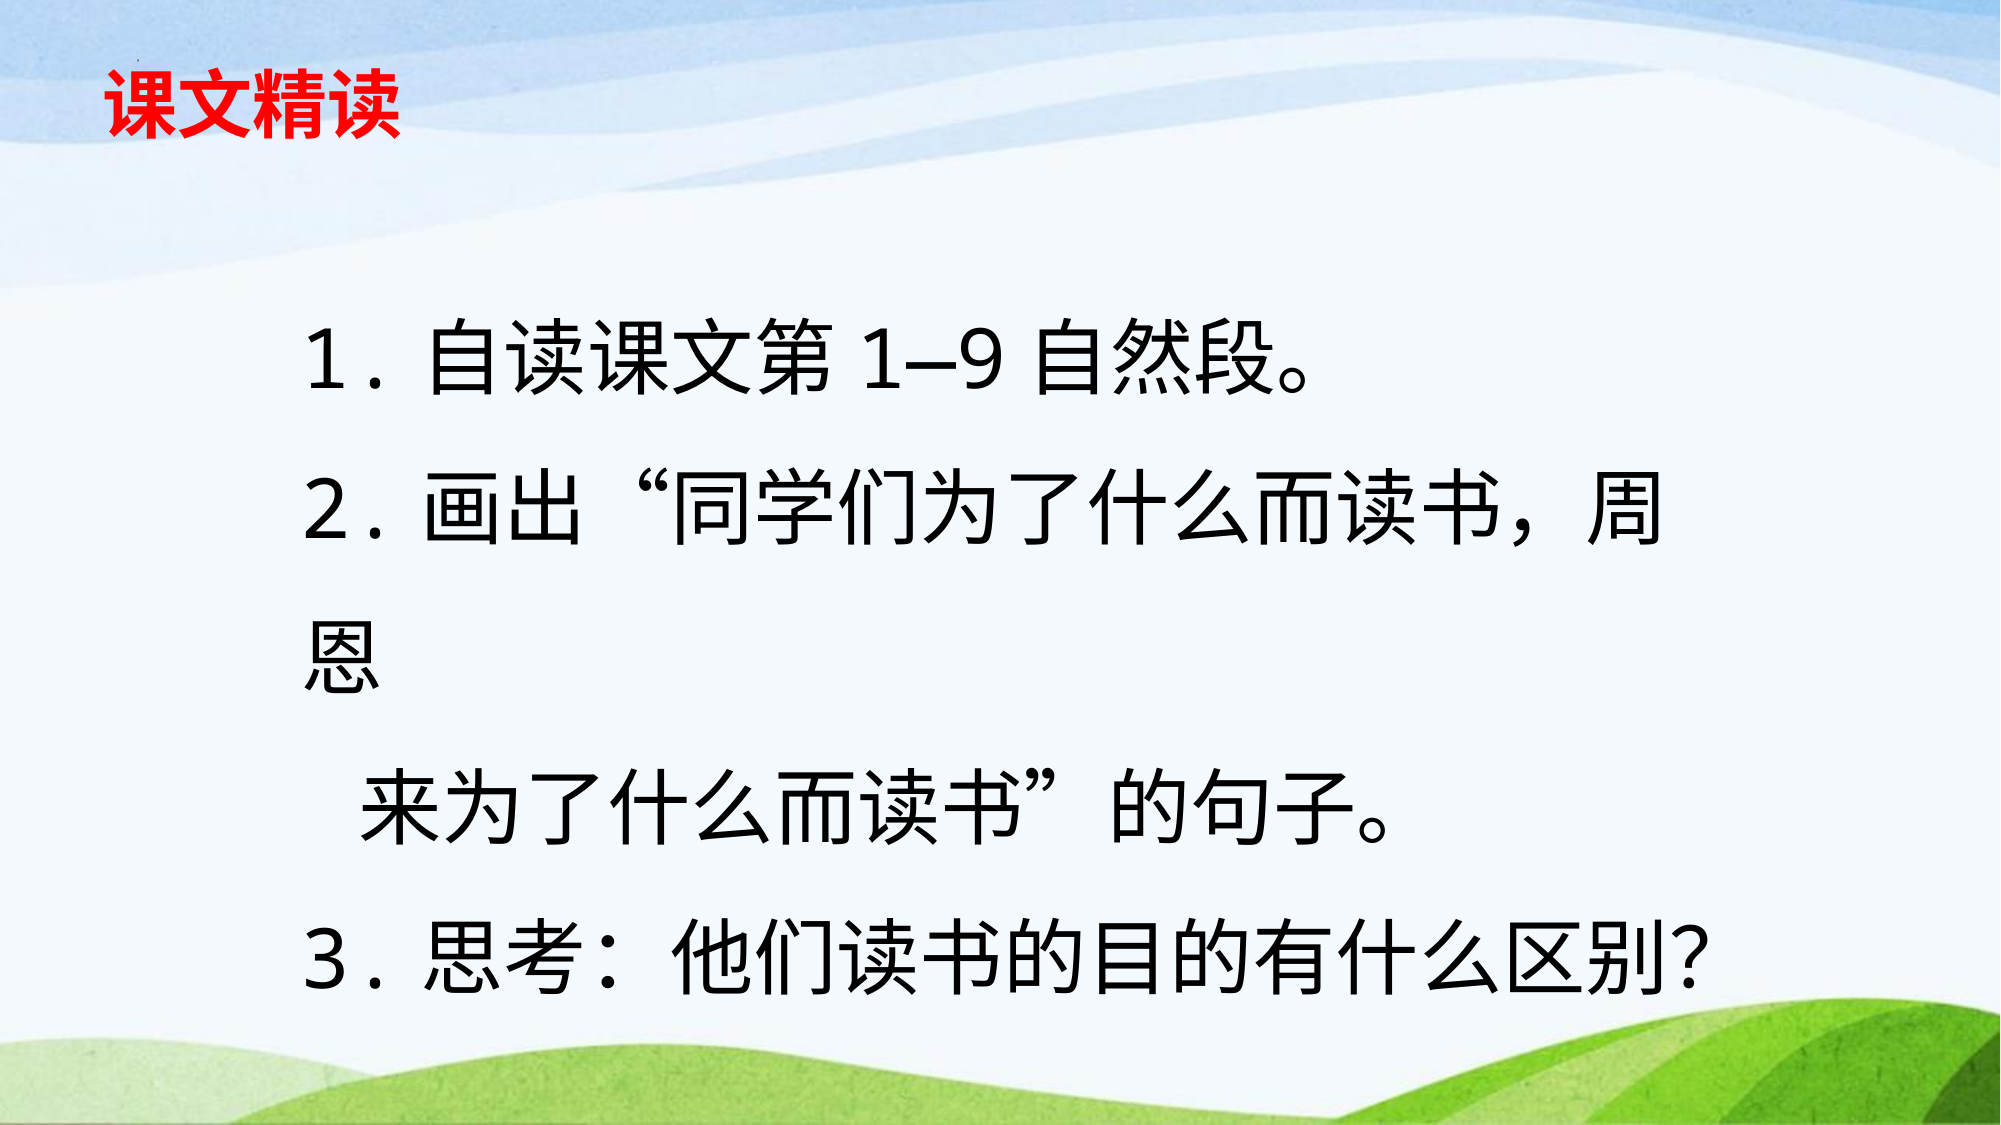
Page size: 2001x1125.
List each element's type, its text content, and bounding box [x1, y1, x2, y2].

picture [0, 0, 2001, 1125]
text_box 课文精读 [87, 50, 509, 155]
text_box 1.自读课文第1—9自然段。 2.画出“同学们为了什么而读书，周恩 来为了什么而读书”的句子。 3.思考：他们读书的目的有什么区别？ [285, 247, 1735, 890]
